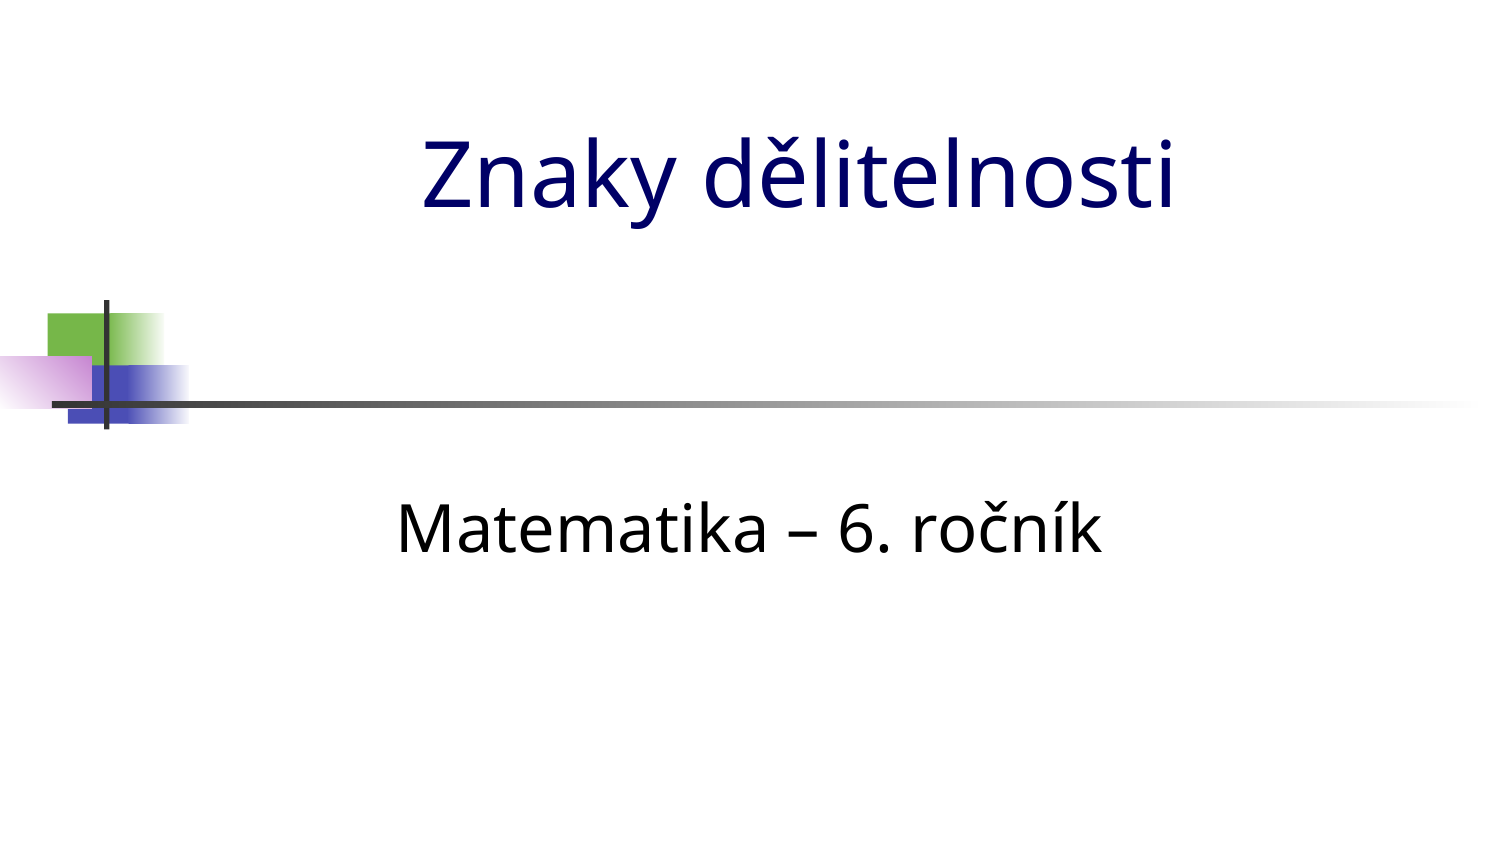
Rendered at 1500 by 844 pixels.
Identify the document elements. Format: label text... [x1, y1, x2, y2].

subtitle Matematika – 6. ročník [224, 477, 1276, 694]
title Znaky dělitelnosti [162, 102, 1438, 234]
